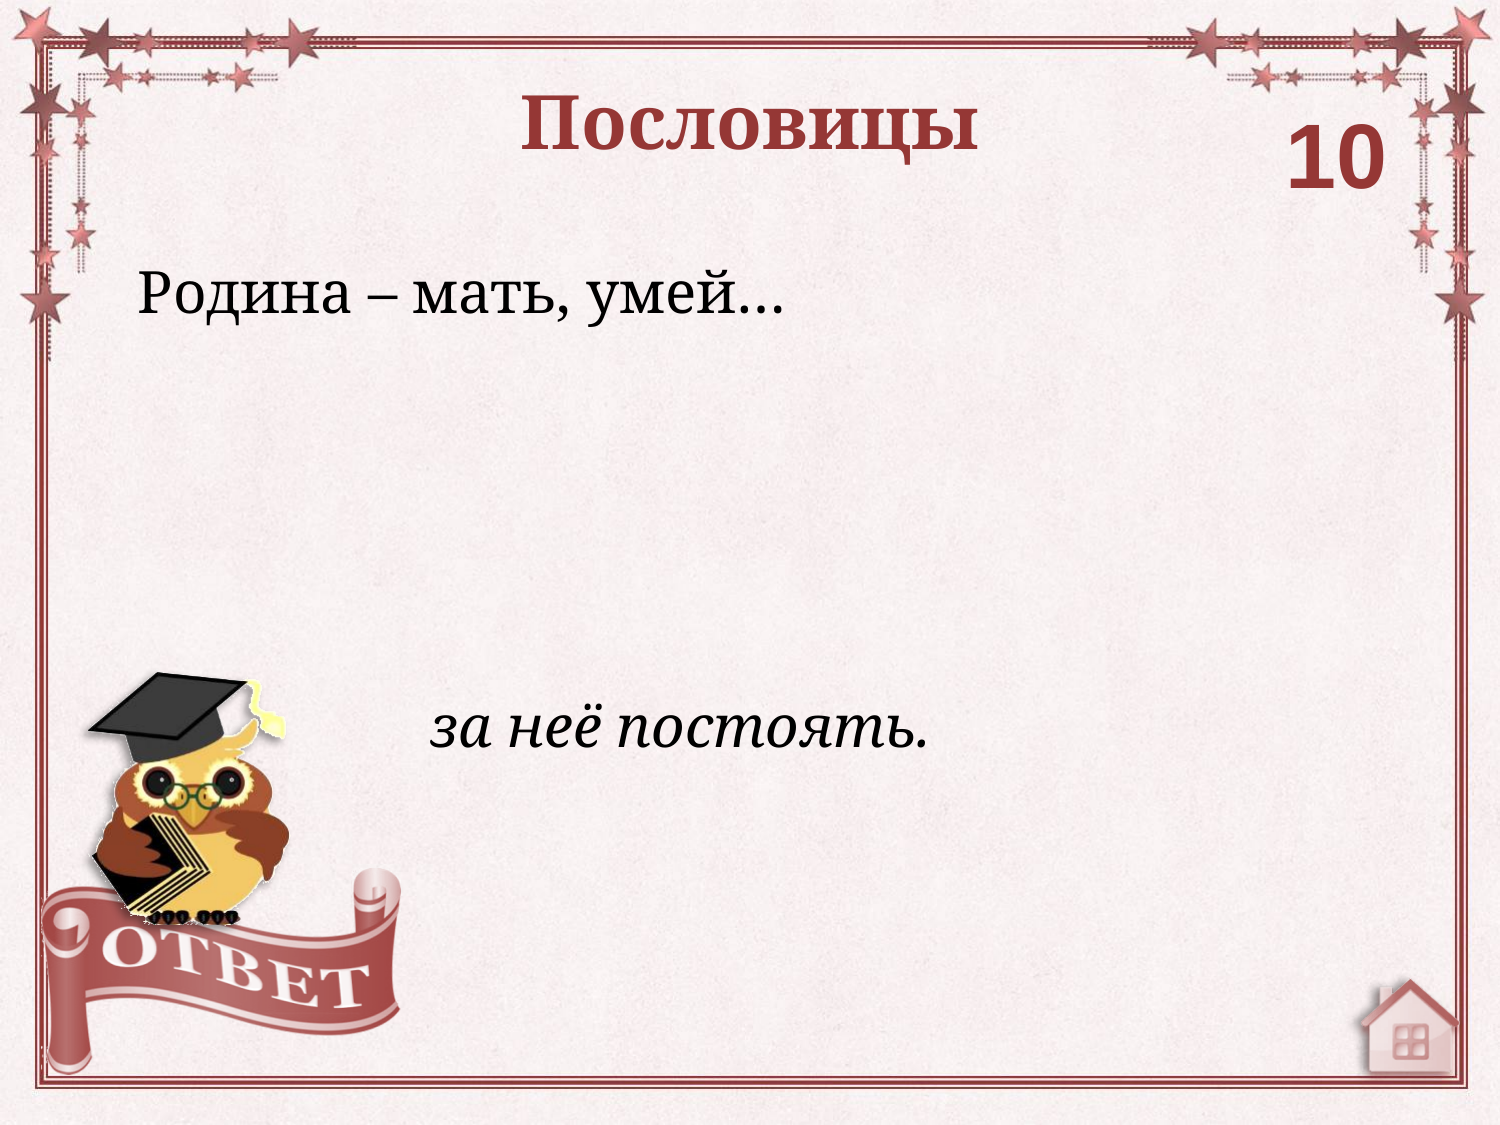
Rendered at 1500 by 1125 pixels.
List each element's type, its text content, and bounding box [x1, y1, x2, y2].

picture [0, 0, 1500, 1125]
text_box Пословицы [301, 66, 1200, 172]
text_box Родина – мать, умей… [123, 247, 1378, 333]
text_box за неё постоять. [400, 681, 1435, 766]
text_box 10 [1266, 89, 1407, 215]
